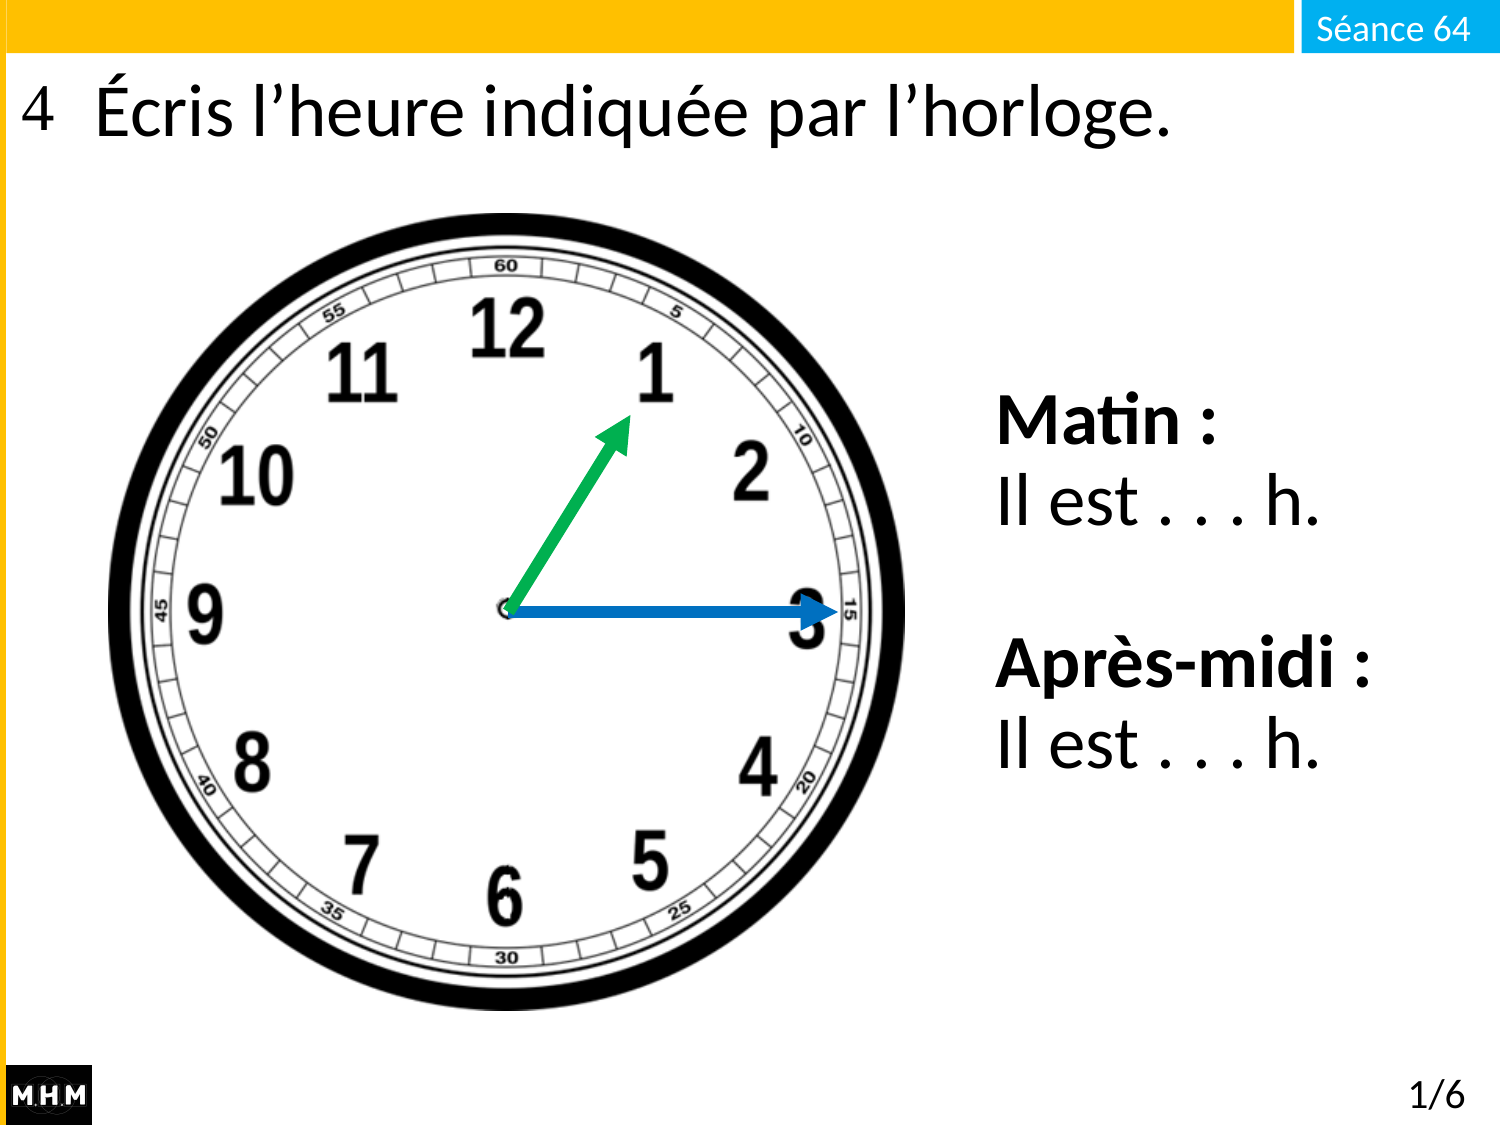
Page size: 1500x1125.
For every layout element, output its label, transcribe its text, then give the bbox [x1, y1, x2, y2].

picture [6, 1065, 92, 1125]
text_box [508, 414, 631, 612]
text_box Matin : Il est . . . h. Après-midi : Il est . . . h. [980, 301, 1500, 863]
list 1/6 [1373, 1064, 1500, 1125]
picture [108, 213, 905, 1011]
title Écris l’heure indiquée par l’horloge. [79, 62, 1374, 162]
